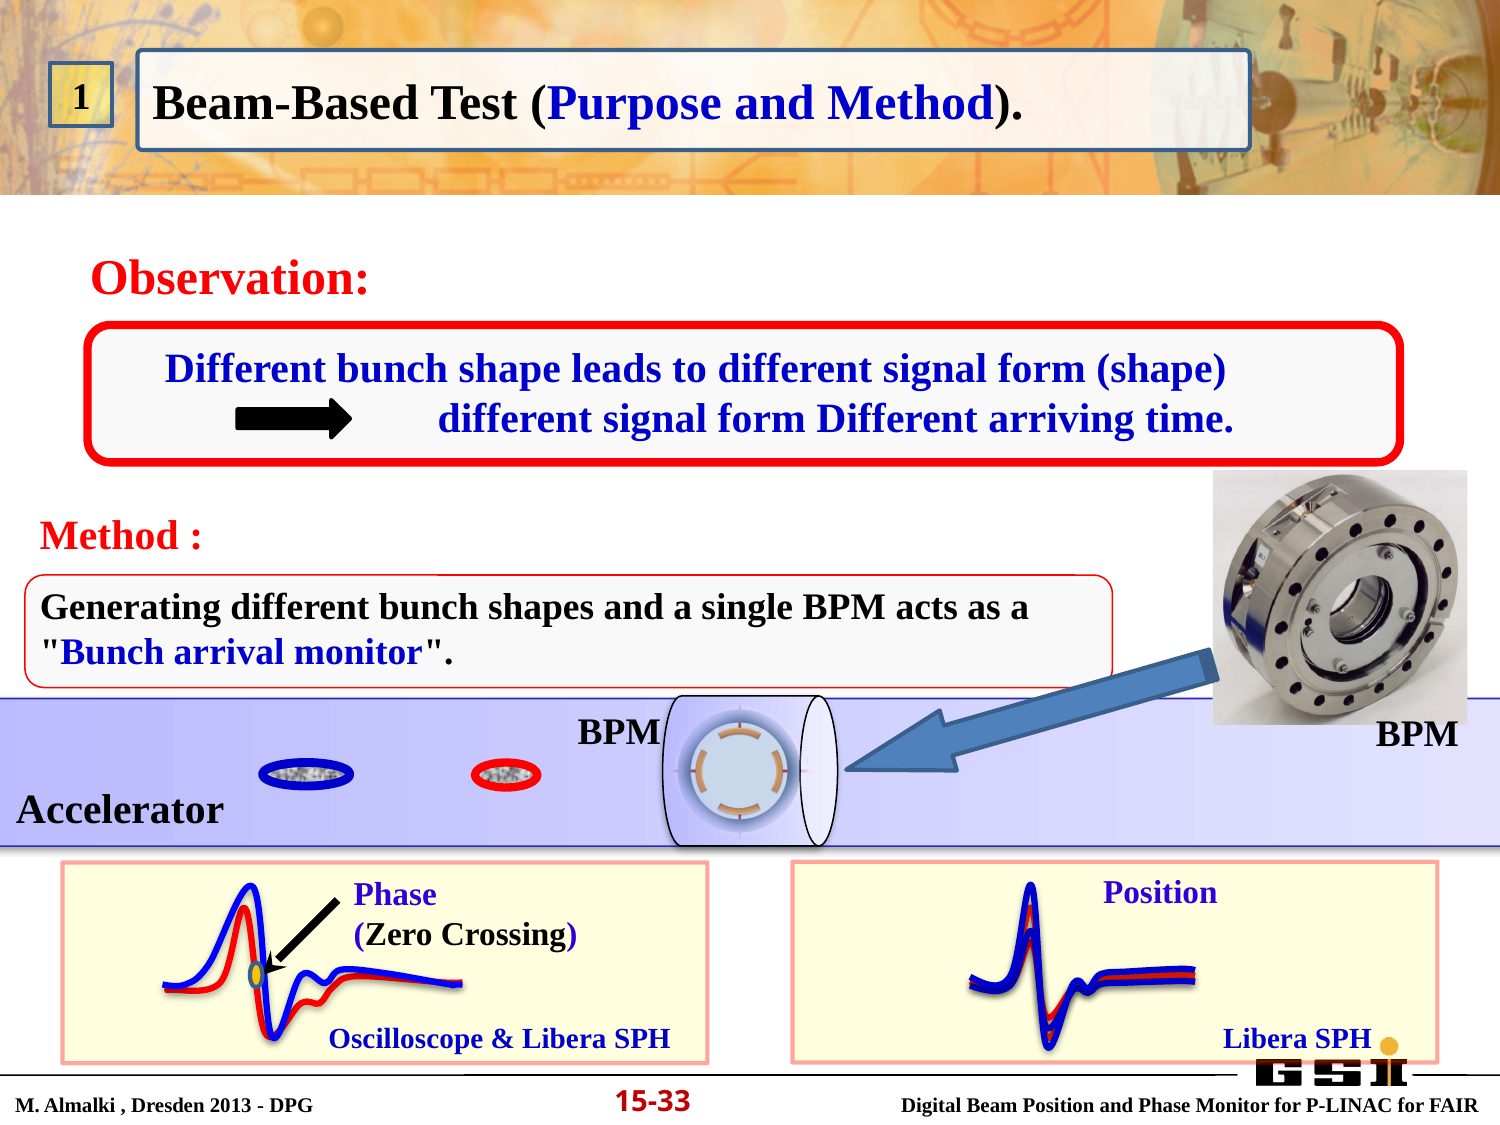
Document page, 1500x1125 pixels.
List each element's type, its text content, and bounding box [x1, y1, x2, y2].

picture [1212, 469, 1468, 726]
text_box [262, 899, 338, 976]
text_box M. Almalki , Dresden 2013 - DPG Digital Beam Position and Phase Monitor for P-LINAC for FAIR [0, 1092, 1494, 1125]
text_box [0, 0, 1500, 1086]
picture [662, 695, 819, 847]
